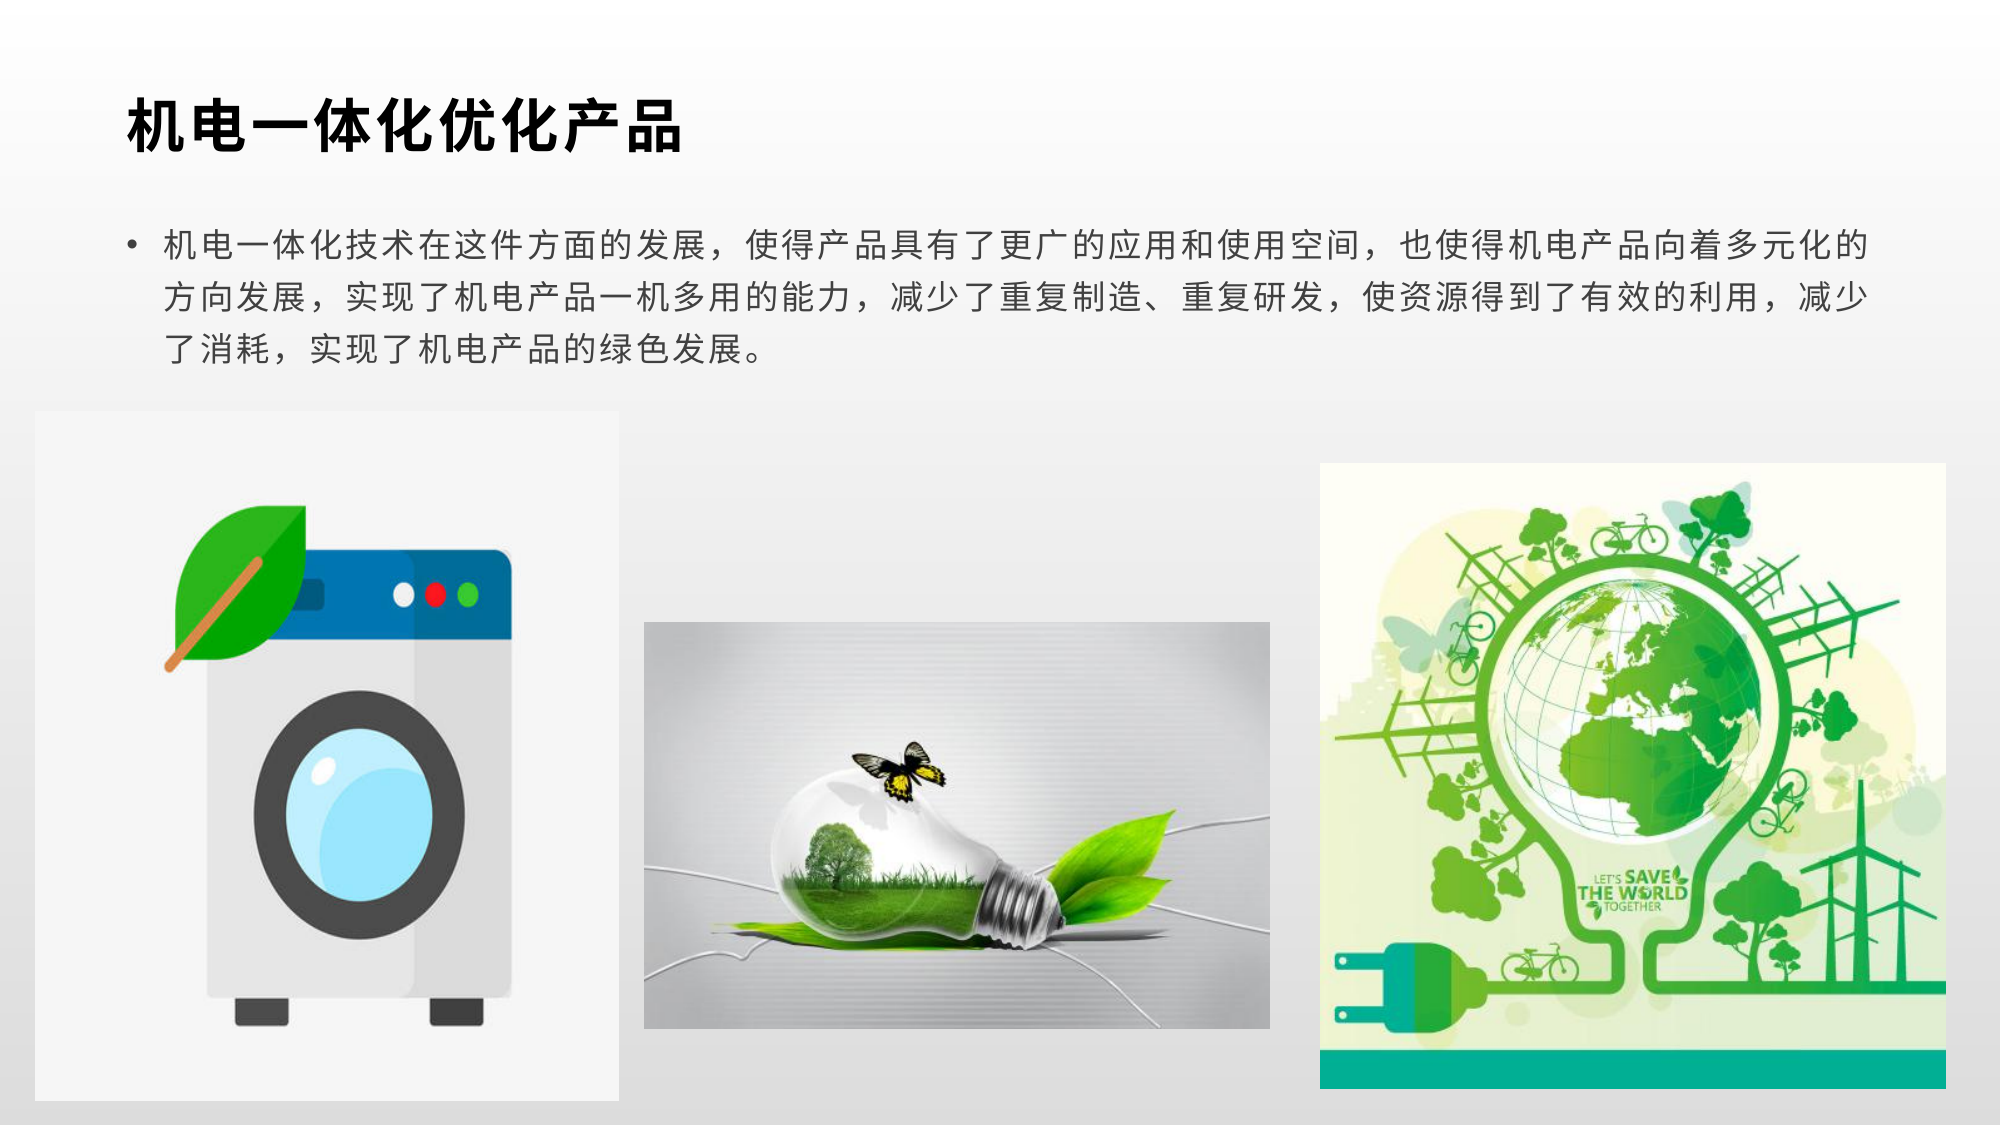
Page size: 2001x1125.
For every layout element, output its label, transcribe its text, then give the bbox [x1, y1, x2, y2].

title 机电一体化优化产品 [109, 70, 1891, 178]
picture [35, 411, 619, 1101]
list 机电一体化技术在这件方面的发展，使得产品具有了更广的应用和使用空间，也使得机电产品向着多元化的方向发展，实现了机电产品一机多用的能力，减少了重复制造、重复研发，使资源得到了有效的利用，减少了消耗，实现了机电产品的绿色发展。 [109, 212, 1891, 1040]
picture [1320, 463, 1946, 1089]
picture [644, 622, 1270, 1029]
